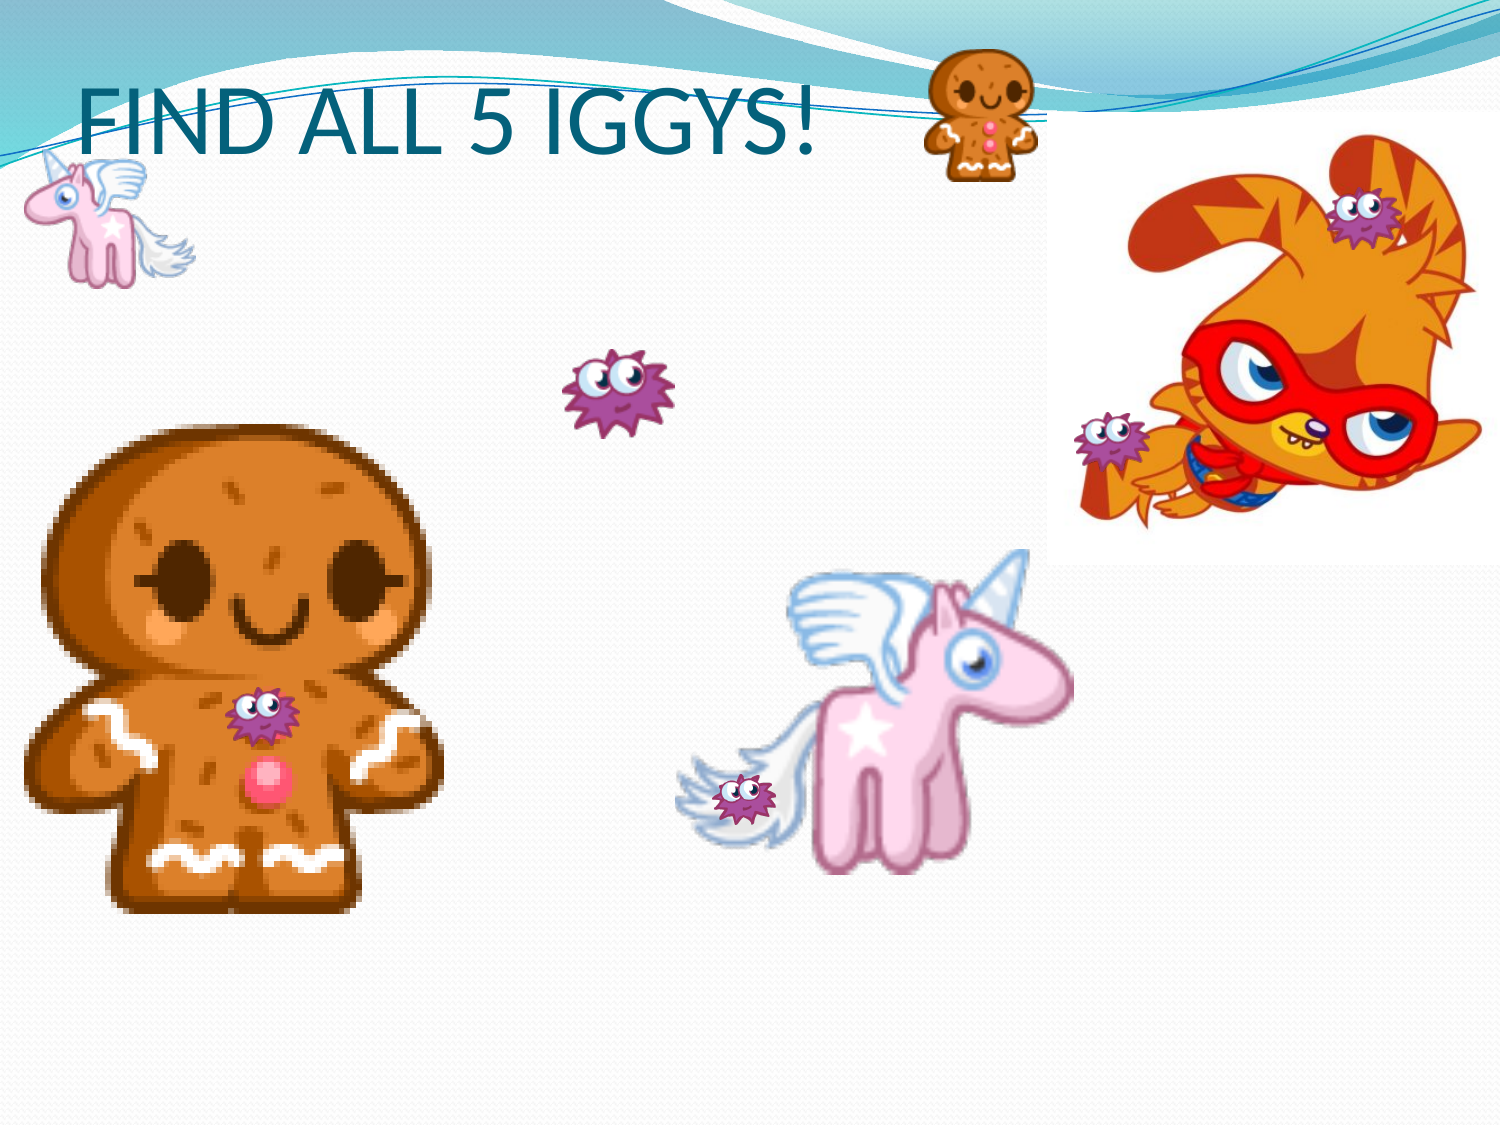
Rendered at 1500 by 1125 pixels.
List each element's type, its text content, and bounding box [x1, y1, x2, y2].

picture [24, 149, 196, 290]
picture [224, 687, 301, 748]
picture [924, 49, 1038, 182]
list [24, 424, 444, 914]
picture [674, 549, 1074, 876]
title FIND ALL 5 IGGYS! [75, 45, 1088, 175]
picture [1047, 112, 1500, 566]
picture [562, 349, 676, 440]
